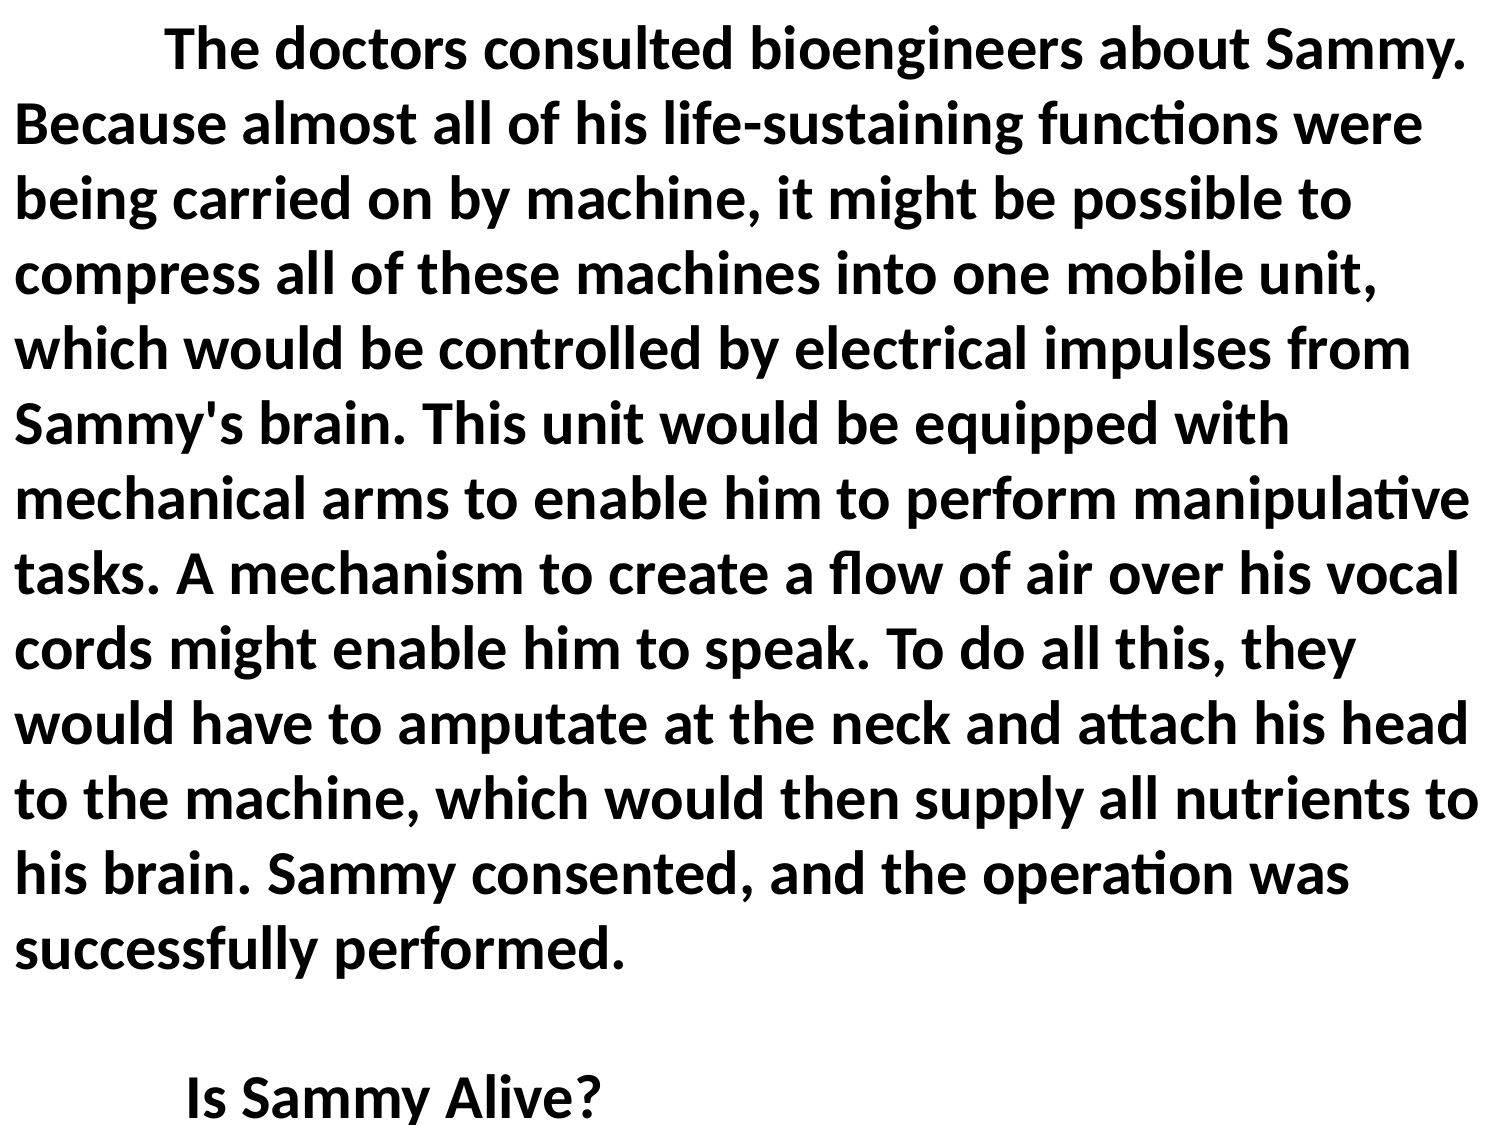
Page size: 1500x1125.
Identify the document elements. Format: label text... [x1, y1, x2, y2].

text_box The doctors consulted bioengineers about Sammy. Because almost all of his life-sustaining functions were being carried on by machine, it might be possible to compress all of these machines into one mobile unit, which would be controlled by electrical impulses from Sammy's brain. This unit would be equipped with mechanical arms to enable him to perform manipulative tasks. A mechanism to create a flow of air over his vocal cords might enable him to speak. To do all this, they would have to amputate at the neck and attach his head to the machine, which would then supply all nutrients to his brain. Sammy consented, and the operation was successfully performed. Is Sammy Alive? [0, 0, 1500, 1125]
